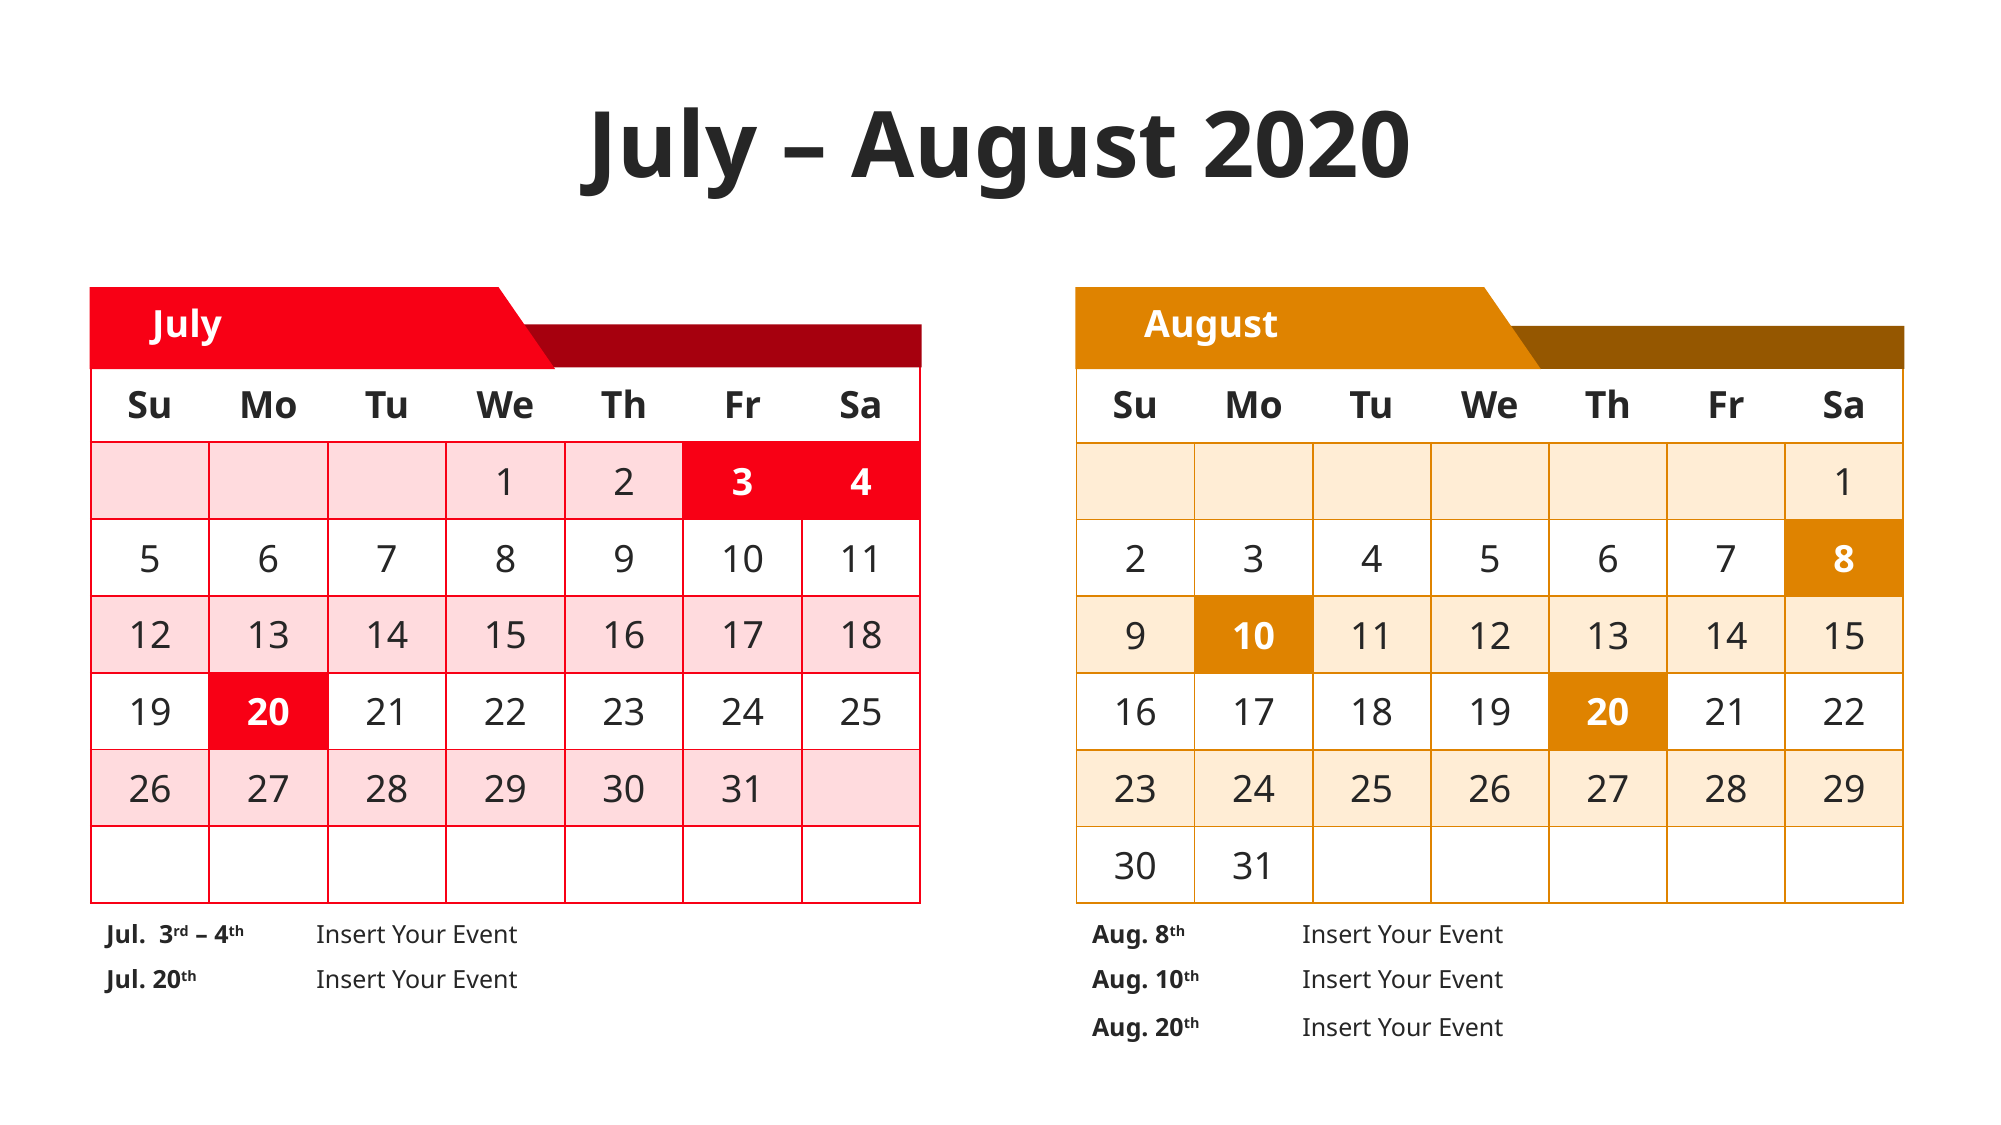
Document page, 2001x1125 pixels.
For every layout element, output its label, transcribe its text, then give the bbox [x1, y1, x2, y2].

table_cell [1668, 827, 1784, 902]
table_cell [803, 750, 919, 825]
table_cell 23 [1077, 751, 1194, 826]
table_cell 20 [1550, 674, 1666, 749]
table_cell 18 [1314, 674, 1430, 749]
table_cell 18 [803, 597, 919, 672]
text_box Aug. 8th [1077, 911, 1258, 956]
table_cell [1314, 827, 1430, 902]
text_box [88, 286, 558, 371]
table_cell 29 [1786, 751, 1902, 826]
table_cell 8 [447, 520, 564, 595]
text_box [1532, 325, 1905, 370]
table_cell 24 [1195, 751, 1312, 826]
table_cell [447, 827, 564, 902]
table_cell 10 [684, 520, 801, 595]
table_cell 4 [1314, 520, 1430, 595]
table_cell 1 [447, 443, 564, 518]
table_cell 28 [329, 750, 445, 825]
table_cell [210, 827, 327, 902]
table_cell 27 [1550, 751, 1666, 826]
table_cell [329, 443, 445, 518]
table_cell 5 [1432, 520, 1548, 595]
table_cell 24 [684, 674, 801, 749]
text_box Insert Your Event [1287, 911, 1793, 956]
table_cell [1786, 827, 1902, 902]
table_cell 14 [1668, 597, 1784, 672]
table_header Sa [1785, 370, 1902, 442]
text_box [546, 323, 923, 368]
table_cell 22 [1786, 674, 1902, 749]
table_header We [1431, 370, 1549, 442]
table_cell [1314, 444, 1430, 519]
table_cell 23 [566, 674, 682, 749]
table_header Su [1077, 371, 1195, 442]
table_cell 5 [92, 520, 208, 595]
table_cell 3 [1195, 520, 1312, 595]
table_cell 22 [447, 674, 564, 749]
table_cell [1550, 827, 1666, 902]
text_box Insert Your Event [1287, 956, 1793, 1002]
table_cell 16 [1077, 674, 1194, 749]
table_cell 16 [566, 597, 682, 672]
table_cell 26 [92, 750, 208, 825]
table_cell 1 [1786, 444, 1902, 519]
title July – August 2020 [137, 38, 1863, 257]
table_cell [210, 443, 327, 518]
table_cell 20 [210, 674, 327, 749]
table_header We [446, 368, 565, 441]
table_cell 9 [1077, 597, 1194, 672]
table_cell 28 [1668, 751, 1784, 826]
table_cell 2 [566, 443, 682, 518]
table_cell 11 [803, 520, 919, 595]
table_cell 12 [92, 597, 208, 672]
table_cell [1432, 827, 1548, 902]
table_cell 4 [803, 443, 919, 518]
text_box Insert Your Event [301, 956, 807, 1002]
text_box July [137, 292, 643, 353]
table_header Sa [802, 368, 919, 441]
table_cell 21 [329, 674, 445, 749]
table_cell [1668, 444, 1784, 519]
table_header Tu [1313, 371, 1431, 442]
table_header Mo [209, 371, 328, 441]
table_cell 30 [1077, 827, 1194, 902]
table_cell 12 [1432, 597, 1548, 672]
table_cell 29 [447, 750, 564, 825]
table_cell [1195, 444, 1312, 519]
table_header Tu [328, 371, 446, 441]
table_cell 15 [1786, 597, 1902, 672]
table_header Fr [1667, 370, 1785, 442]
table_cell [92, 827, 208, 902]
table_cell 7 [329, 520, 445, 595]
table_cell 31 [1195, 827, 1312, 902]
table_cell 14 [329, 597, 445, 672]
text_box Jul. 3rd – 4th [91, 911, 272, 956]
text_box Insert Your Event [301, 911, 807, 956]
table_cell 25 [803, 674, 919, 749]
table_cell 15 [447, 597, 564, 672]
table_cell 8 [1786, 520, 1902, 595]
text_box Aug. 20th [1077, 1003, 1258, 1049]
table_cell 2 [1077, 520, 1194, 595]
table_cell 30 [566, 750, 682, 825]
table_cell [92, 443, 208, 518]
table_cell 9 [566, 520, 682, 595]
text_box Jul. 20th [91, 956, 272, 1002]
text_box [1074, 286, 1543, 371]
table_header Mo [1195, 371, 1313, 442]
table_cell 6 [1550, 520, 1666, 595]
table_cell 25 [1314, 751, 1430, 826]
table_cell 13 [1550, 597, 1666, 672]
table_header Su [92, 371, 209, 441]
table_cell 7 [1668, 520, 1784, 595]
table_cell 21 [1668, 674, 1784, 749]
text_box August [1129, 292, 1635, 353]
table_cell 6 [210, 520, 327, 595]
table_cell 3 [684, 443, 801, 518]
table_cell 19 [92, 674, 208, 749]
table_cell [1077, 444, 1194, 519]
table_cell 17 [1195, 674, 1312, 749]
table_cell 31 [684, 750, 801, 825]
text_box Aug. 10th [1077, 956, 1258, 1002]
table_cell 27 [210, 750, 327, 825]
table_cell [1550, 444, 1666, 519]
table_cell [803, 827, 919, 902]
table_cell 19 [1432, 674, 1548, 749]
text_box Insert Your Event [1287, 1003, 1793, 1049]
table_cell [684, 827, 801, 902]
table_cell 11 [1314, 597, 1430, 672]
table_header Fr [683, 368, 802, 441]
table_cell 13 [210, 597, 327, 672]
table_cell 17 [684, 597, 801, 672]
table_header Th [565, 368, 683, 441]
table_cell [1432, 444, 1548, 519]
table_cell 10 [1195, 597, 1312, 672]
table_cell 26 [1432, 751, 1548, 826]
table_header Th [1549, 370, 1667, 442]
table_cell [566, 827, 682, 902]
table_cell [329, 827, 445, 902]
